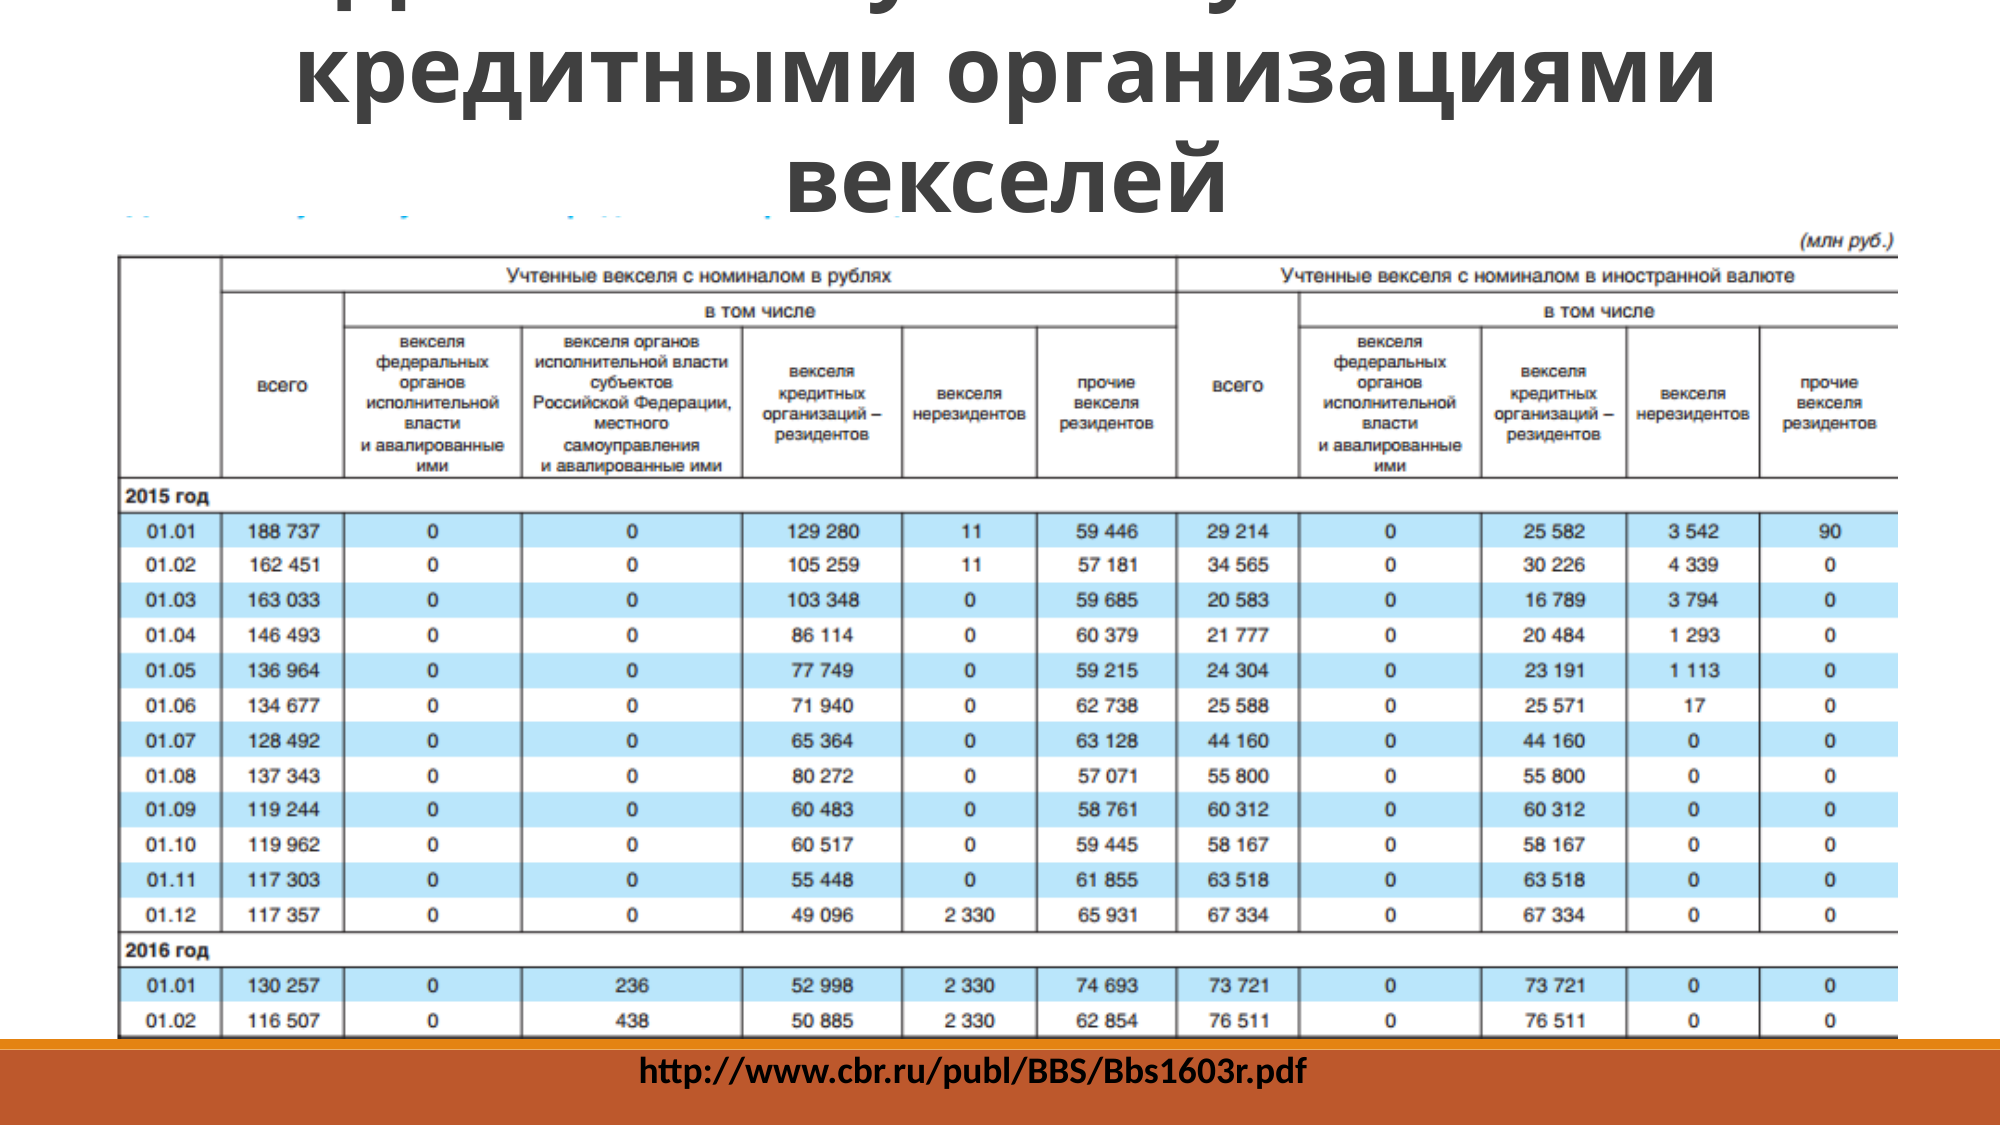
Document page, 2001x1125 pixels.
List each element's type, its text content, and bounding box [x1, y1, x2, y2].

text_box http://www.cbr.ru/publ/BBS/Bbs1603r.pdf [623, 1050, 1533, 1099]
text_box Данные о суммах учтенных кредитными организациями векселей [182, 0, 1833, 215]
picture [116, 215, 1898, 1039]
